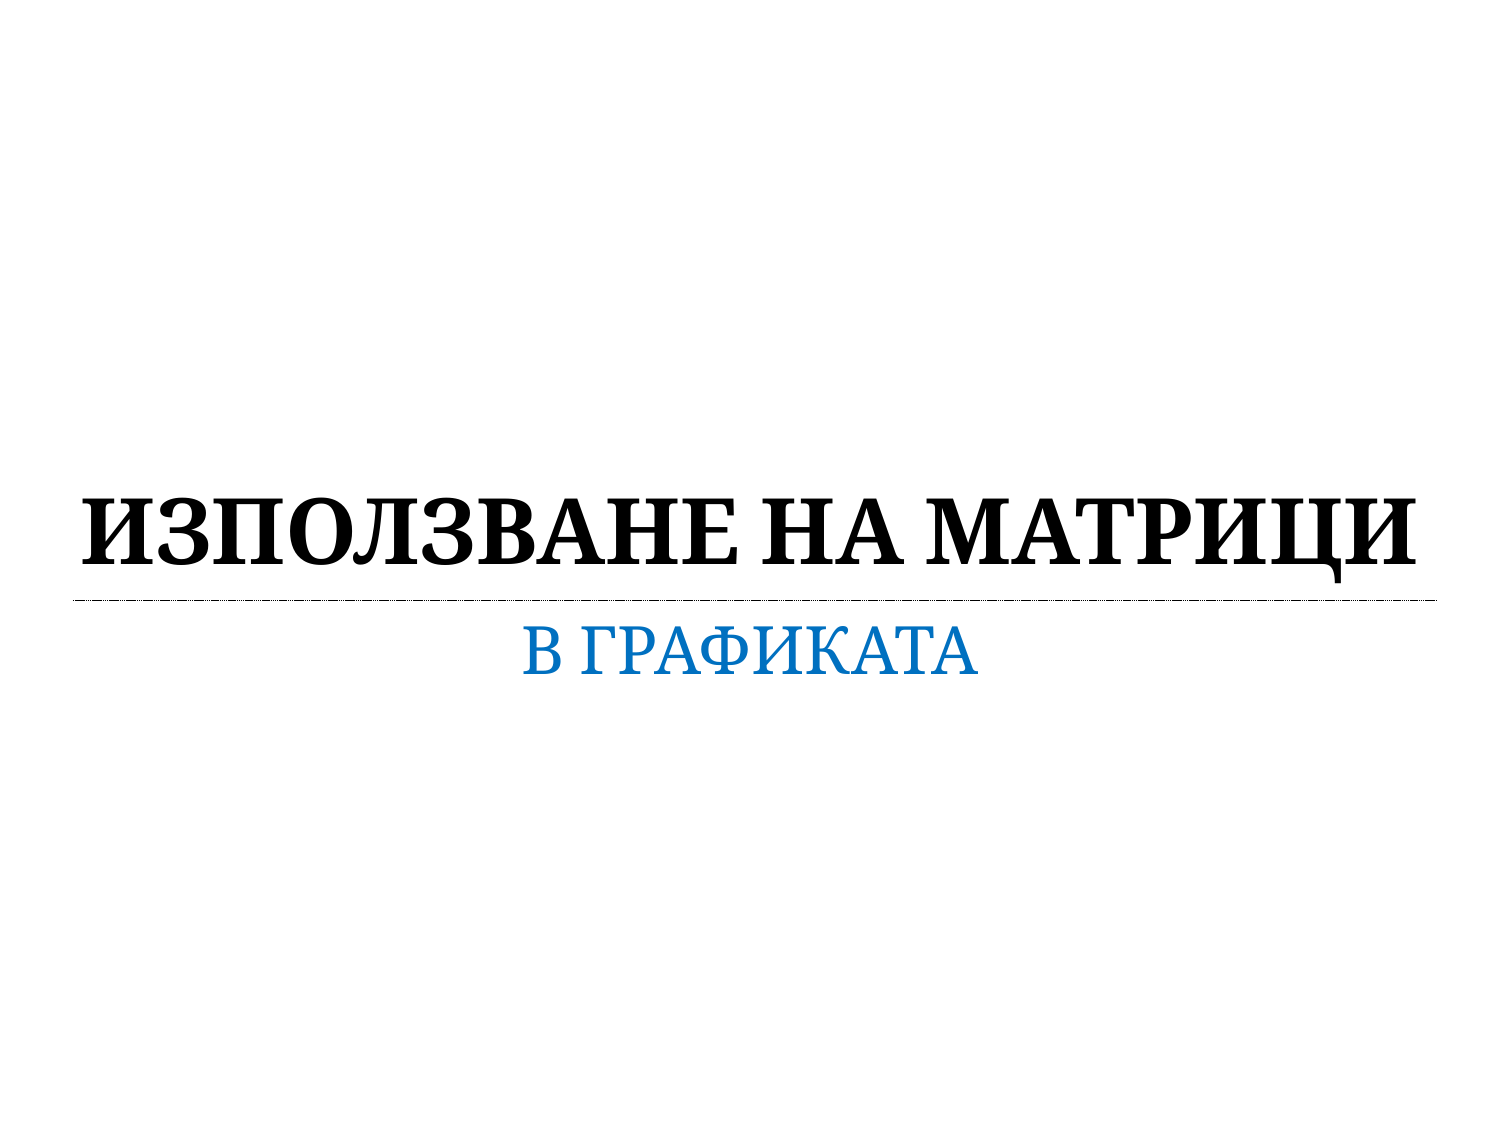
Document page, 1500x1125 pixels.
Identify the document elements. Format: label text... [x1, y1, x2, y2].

title Използване на матрици [0, 346, 1500, 594]
subtitle В графиката [0, 597, 1500, 716]
